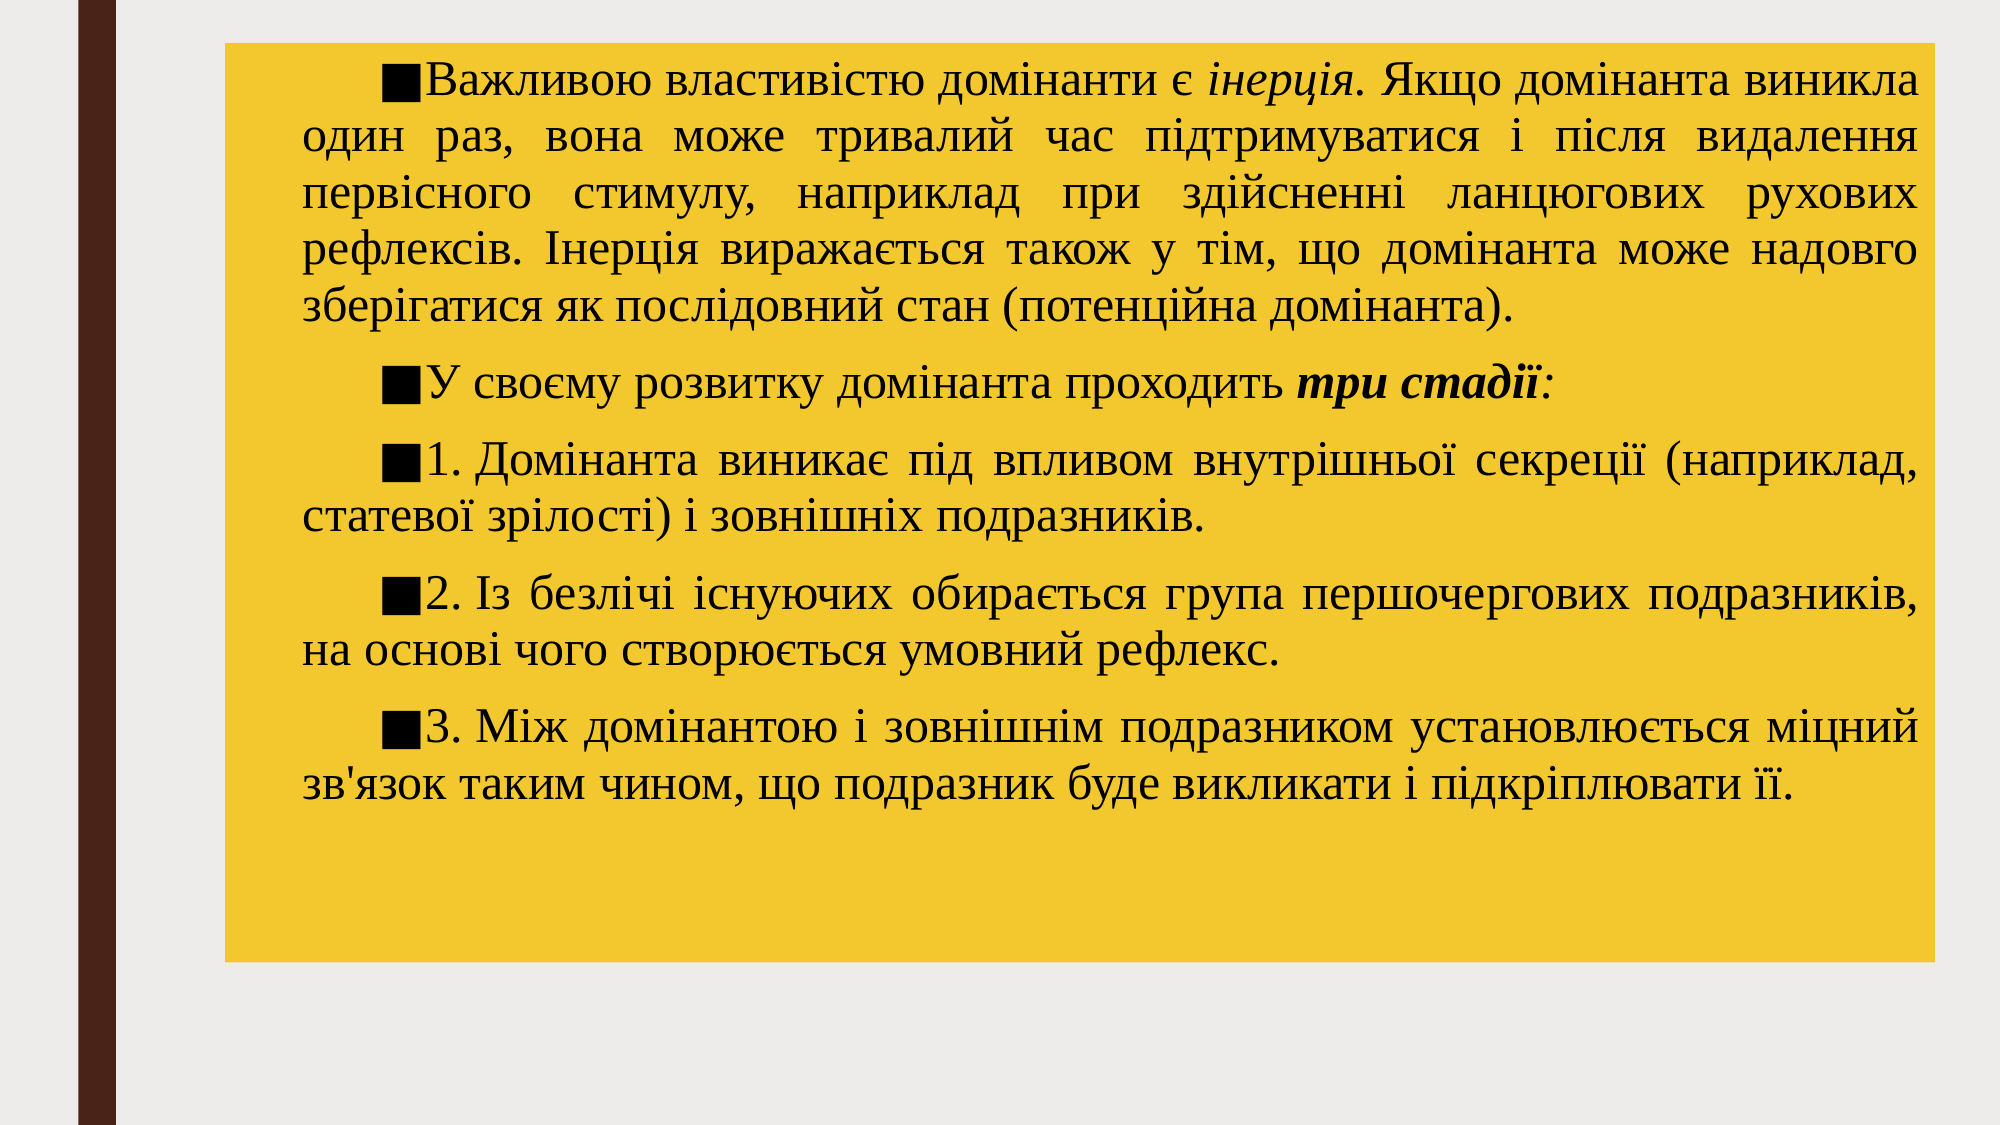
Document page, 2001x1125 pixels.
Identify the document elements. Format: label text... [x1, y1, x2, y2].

list Важливою властивістю домінанти є інерція. Якщо домінанта виникла один раз, вона може тривалий час підтримуватися і після видалення первісного стимулу, наприклад при здійсненні ланцюгових рухових рефлексів. Інерція виражається також у тім, що домінанта може надовго зберігатися як послідовний стан (потенційна домінанта). У своєму розвитку домінанта проходить три стадії: 1. Домінанта виникає під впливом внутрішньої секреції (наприклад, статевої зрілості) і зовнішніх подразників. 2. Із безлічі існуючих обирається група першочергових подразників, на основі чого створюється умовний рефлекс. 3. Між домінантою і зовнішнім подразником установлюється міцний зв'язок таким чином, що подразник буде викликати і підкріплювати її. [225, 42, 1935, 963]
